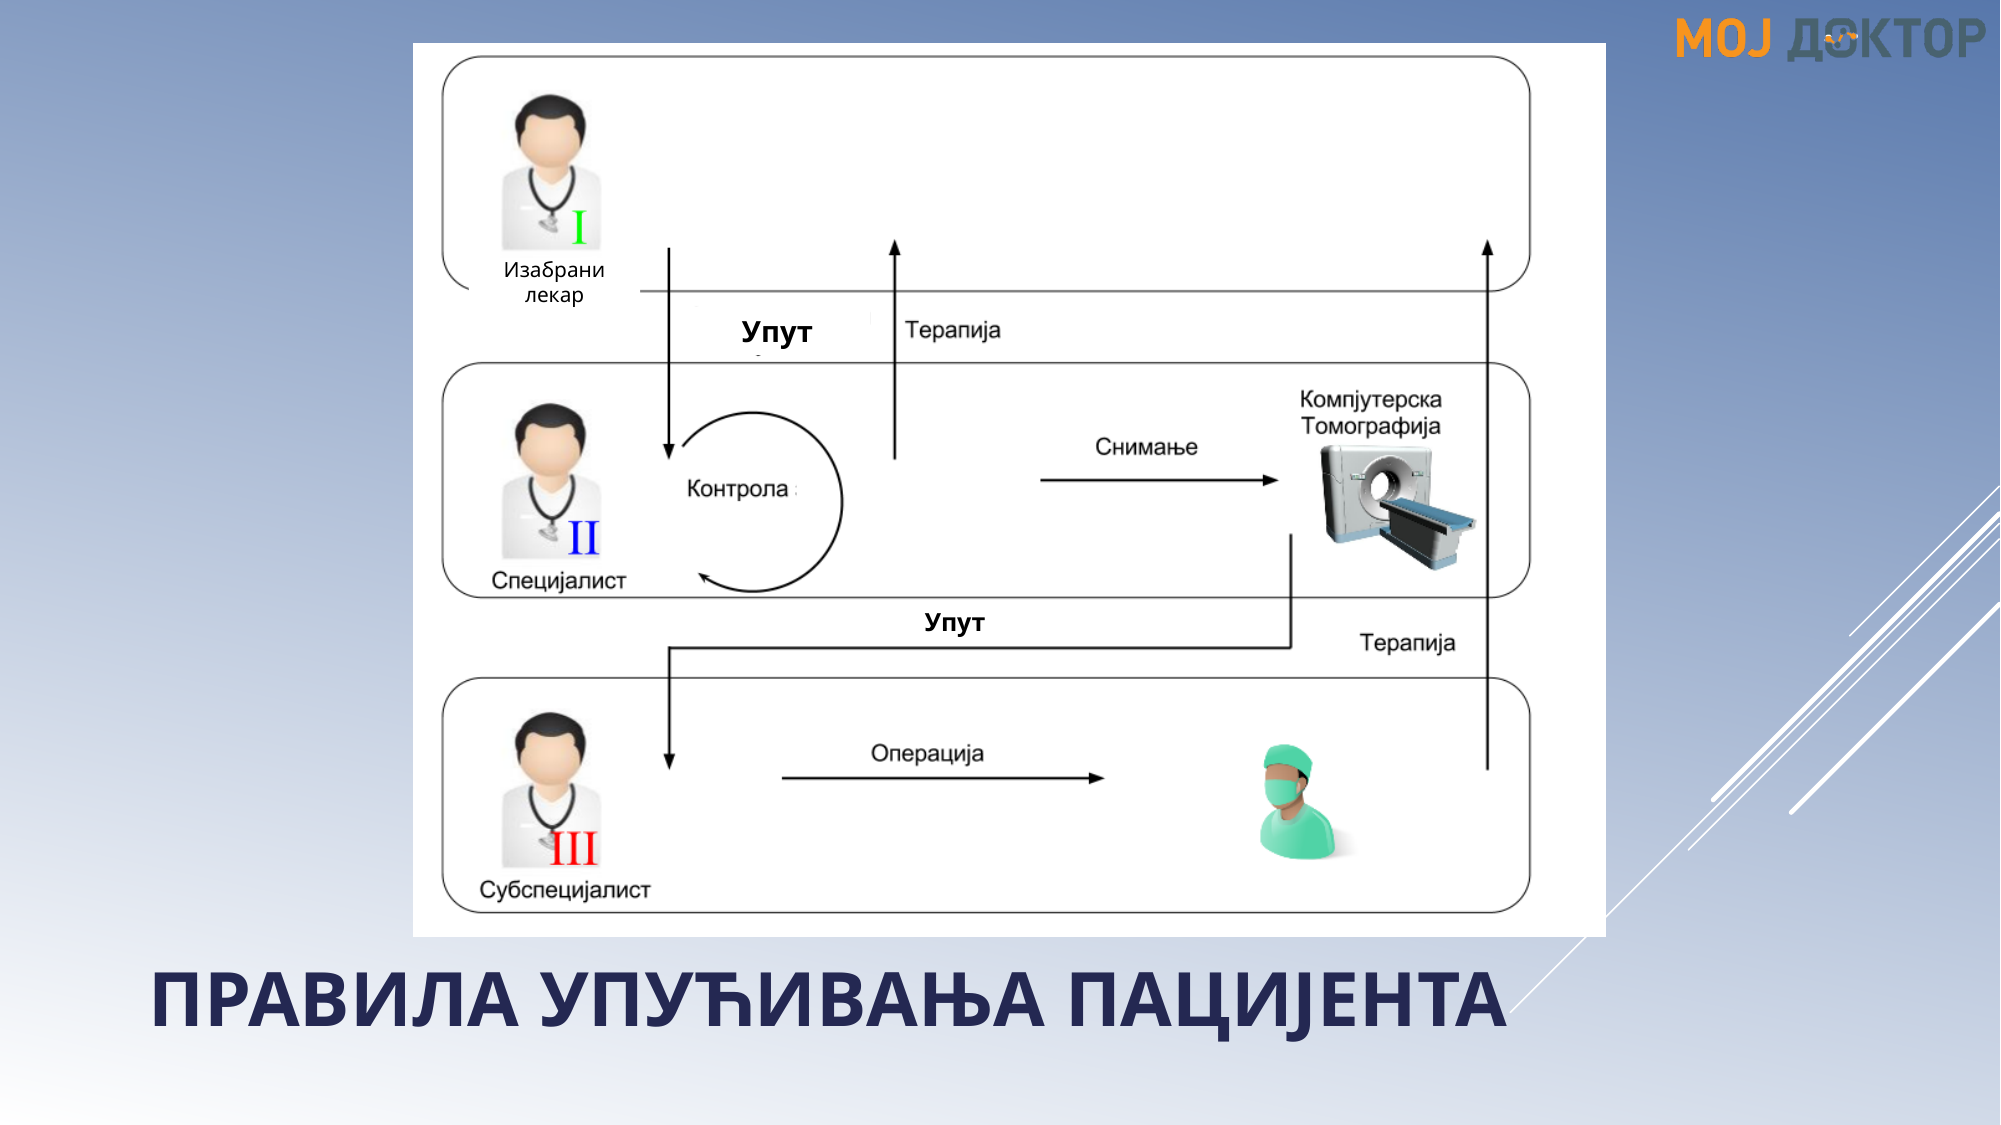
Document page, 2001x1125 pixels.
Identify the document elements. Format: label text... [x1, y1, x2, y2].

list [413, 42, 1606, 938]
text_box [468, 257, 1114, 643]
picture [1656, 0, 2000, 78]
text_box ПРАВИЛА УПУЋИВАЊА ПАЦИЈЕНТА [134, 943, 1931, 1125]
